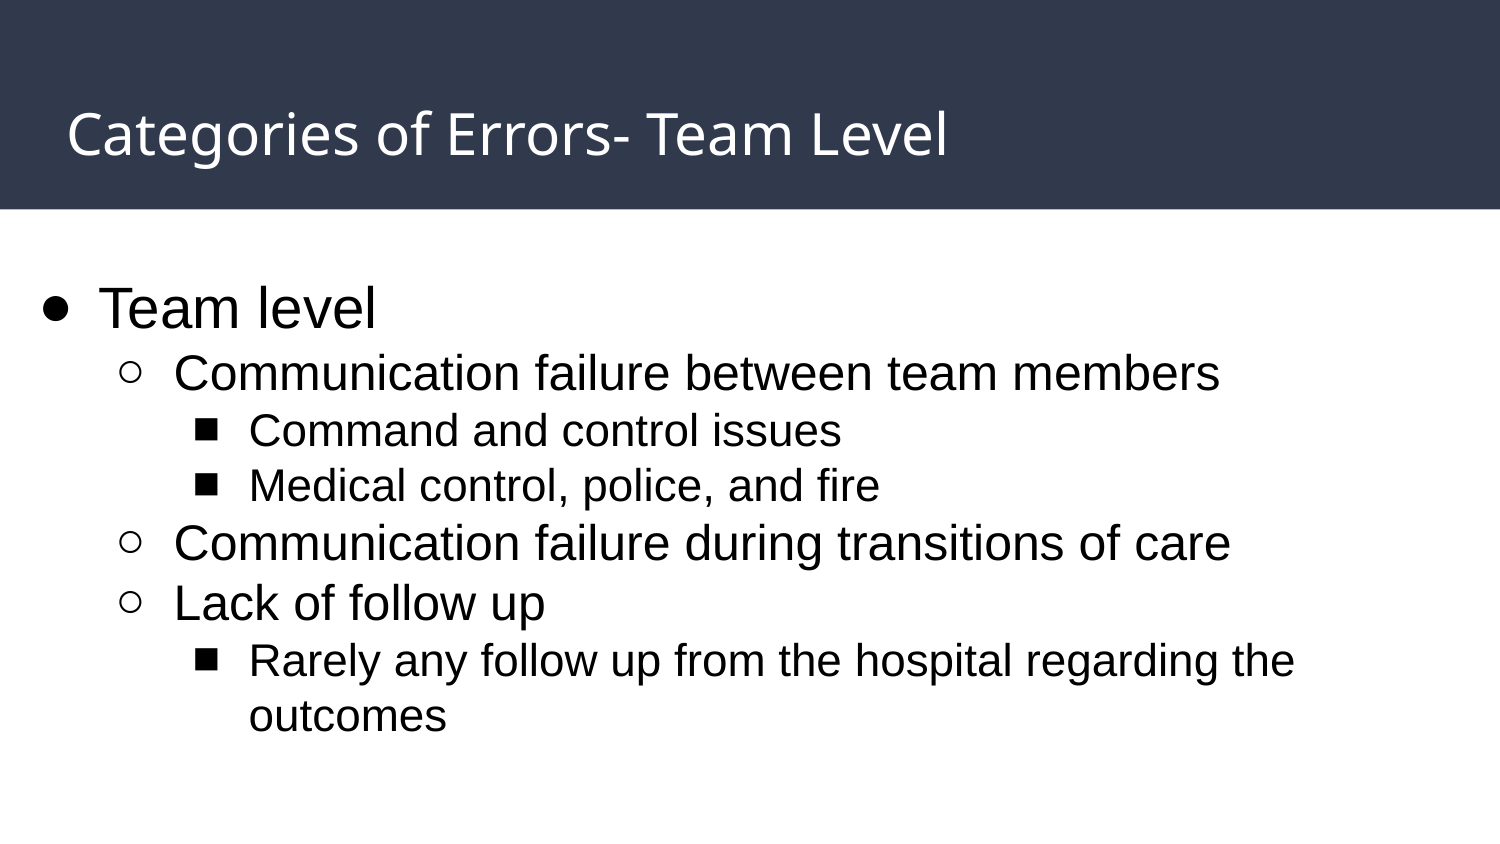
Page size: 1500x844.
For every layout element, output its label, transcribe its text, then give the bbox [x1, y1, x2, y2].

text_box Team level Communication failure between team members Command and control issues Medical control, police, and fire Communication failure during transitions of care Lack of follow up Rarely any follow up from the hospital regarding the outcomes [8, 255, 1500, 776]
title Categories of Errors- Team Level [51, 82, 1449, 185]
